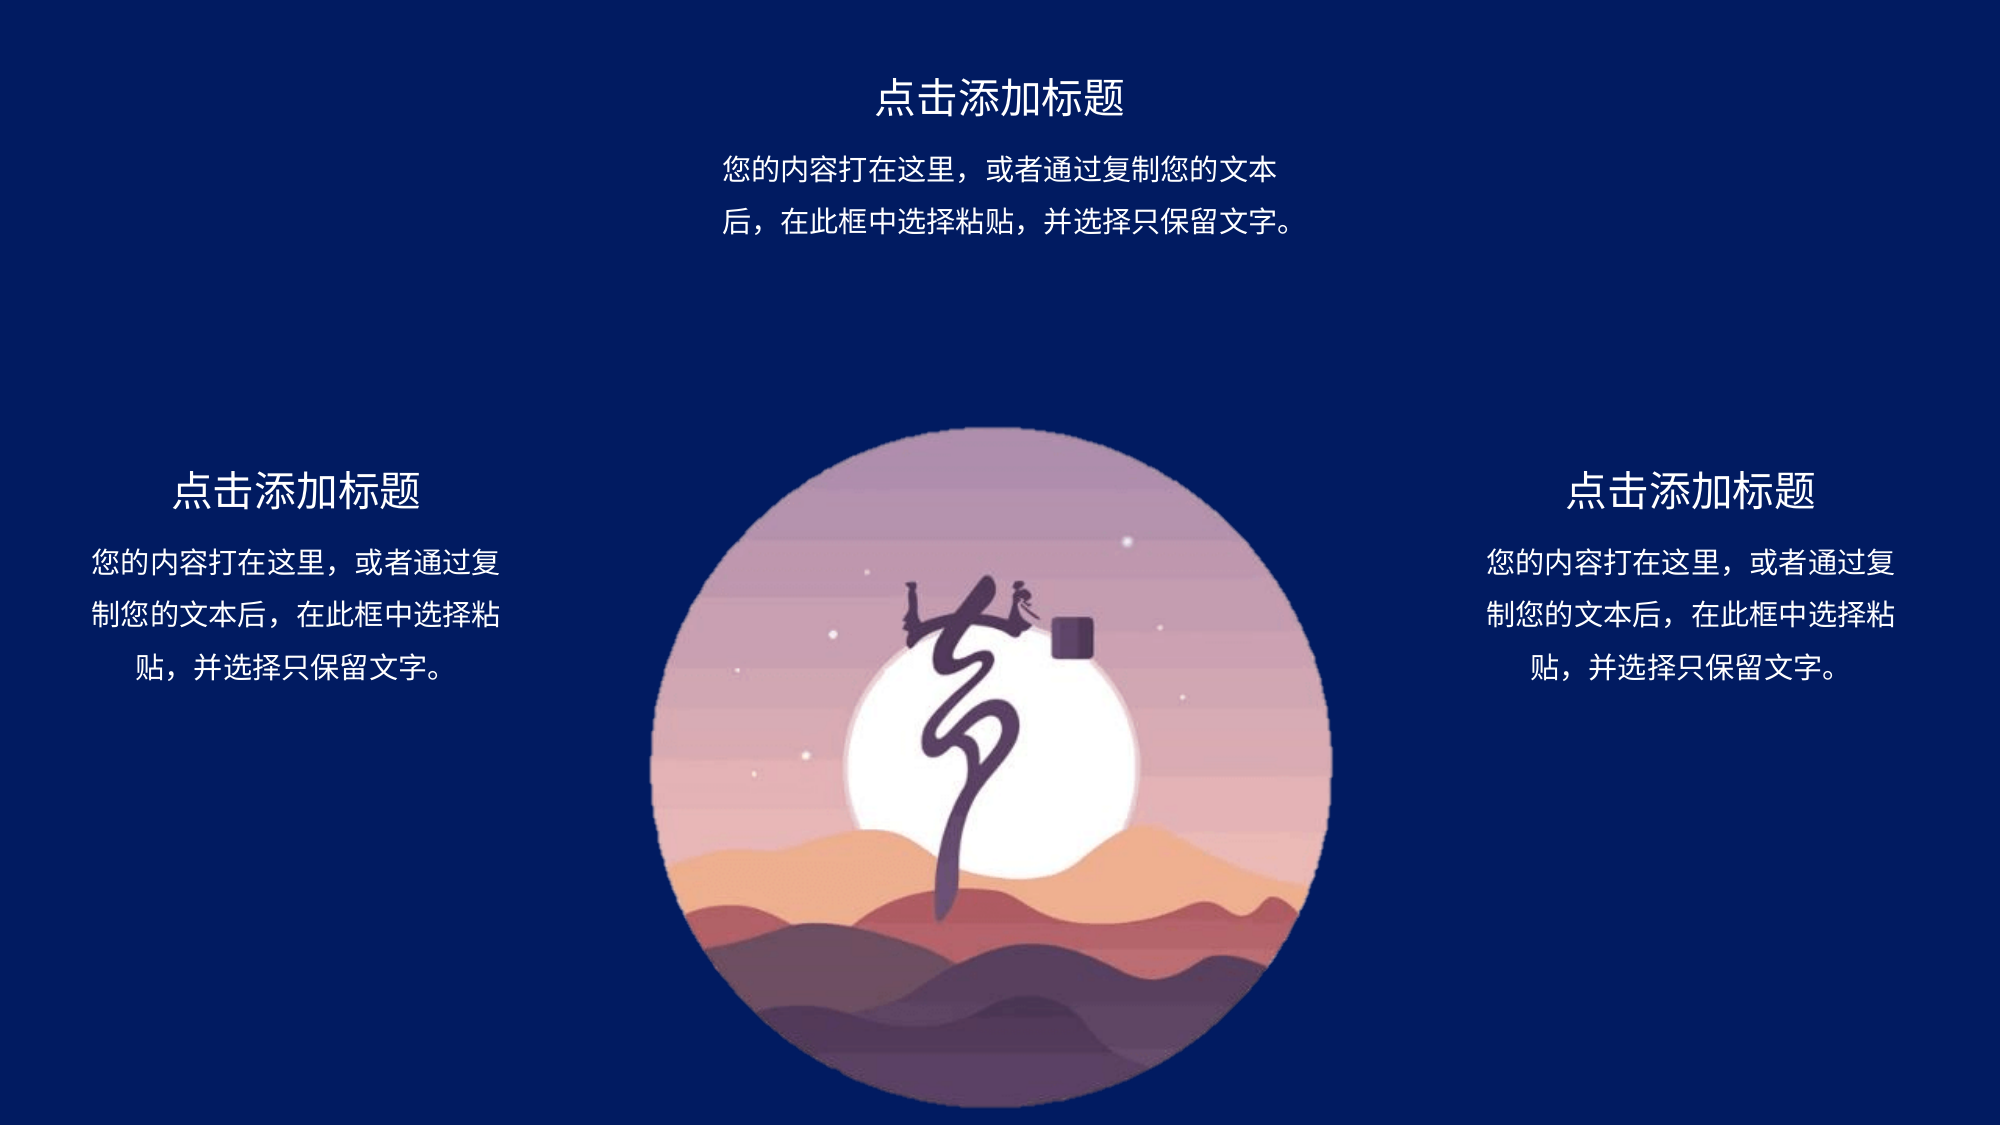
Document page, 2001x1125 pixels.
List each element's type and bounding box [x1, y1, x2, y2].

picture [527, 406, 1517, 1125]
text_box [1452, 456, 1930, 668]
text_box [693, 64, 1306, 275]
text_box [58, 456, 535, 668]
